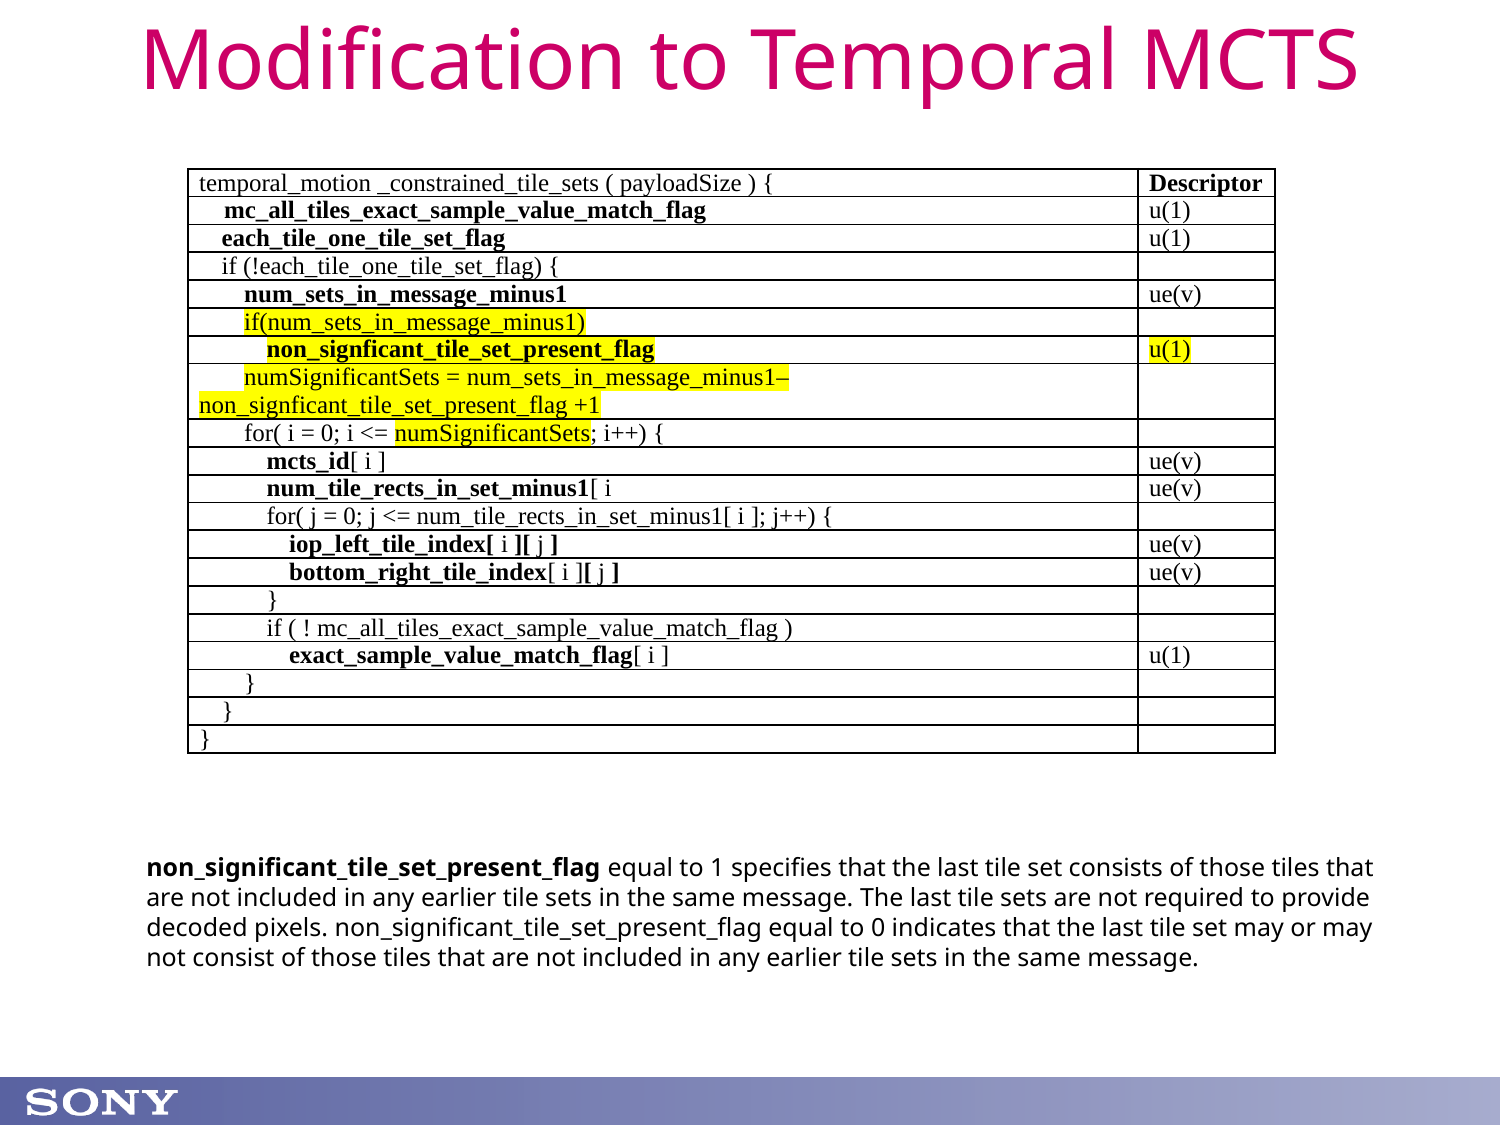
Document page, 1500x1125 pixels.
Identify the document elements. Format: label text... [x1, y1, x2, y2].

table_cell [1139, 726, 1274, 752]
table_cell ue(v) [1139, 448, 1274, 474]
table_cell } [189, 587, 1137, 613]
table_cell if (!each_tile_one_tile_set_flag) { [189, 253, 1137, 279]
table_cell for( i = 0; i <= numSignificantSets; i++) { [189, 420, 1137, 446]
table_cell [1139, 503, 1274, 529]
table_cell [1139, 587, 1274, 613]
table_cell iop_left_tile_index[ i ][ j ] [189, 531, 1137, 557]
picture [26, 1088, 178, 1116]
table_cell ue(v) [1139, 476, 1274, 502]
table_cell } [189, 726, 1137, 752]
table_cell numSignificantSets = num_sets_in_message_minus1– non_signficant_tile_set_present_flag +1 [189, 364, 1137, 418]
table_cell [1139, 364, 1274, 418]
table_cell non_signficant_tile_set_present_flag [189, 337, 1137, 363]
table_cell ue(v) [1139, 281, 1274, 307]
table_cell bottom_right_tile_index[ i ][ j ] [189, 559, 1137, 585]
text_box non_significant_tile_set_present_flag equal to 1 specifies that the last tile set consists of those tiles that are not included in any earlier tile sets in the same message. The last tile sets are not required to provide decoded pixels. non_significant_tile_set_present_flag equal to 0 indicates that the last tile set may or may not consist of those tiles that are not included in any earlier tile sets in the same message. [131, 843, 1407, 1013]
table_cell mcts_id[ i ] [189, 448, 1137, 474]
table_cell [1139, 309, 1274, 335]
table_cell num_sets_in_message_minus1 [189, 281, 1137, 307]
table_cell mc_all_tiles_exact_sample_value_match_flag [189, 197, 1137, 224]
table_header Descriptor [1139, 170, 1274, 196]
table_cell [1139, 615, 1274, 641]
table_cell [1139, 253, 1274, 279]
table_cell ue(v) [1139, 531, 1274, 557]
table_cell if(num_sets_in_message_minus1) [189, 309, 1137, 335]
table_cell u(1) [1139, 197, 1274, 224]
table_cell ue(v) [1139, 559, 1274, 585]
table_cell u(1) [1139, 337, 1274, 363]
title Modification to Temporal MCTS [112, 0, 1388, 115]
table_cell [1139, 698, 1274, 724]
table_cell each_tile_one_tile_set_flag [189, 225, 1137, 251]
table_cell u(1) [1139, 225, 1274, 251]
table_cell } [189, 670, 1137, 696]
table_cell for( j = 0; j <= num_tile_rects_in_set_minus1[ i ]; j++) { [189, 503, 1137, 529]
table_cell num_tile_rects_in_set_minus1[ i [189, 476, 1137, 502]
table_cell if ( ! mc_all_tiles_exact_sample_value_match_flag ) [189, 615, 1137, 641]
table_header temporal_motion _constrained_tile_sets ( payloadSize ) { [189, 170, 1137, 196]
table_cell u(1) [1139, 642, 1274, 669]
table_cell [1139, 670, 1274, 696]
table_cell } [189, 698, 1137, 724]
table_cell exact_sample_value_match_flag[ i ] [189, 642, 1137, 669]
table_cell [1139, 420, 1274, 446]
